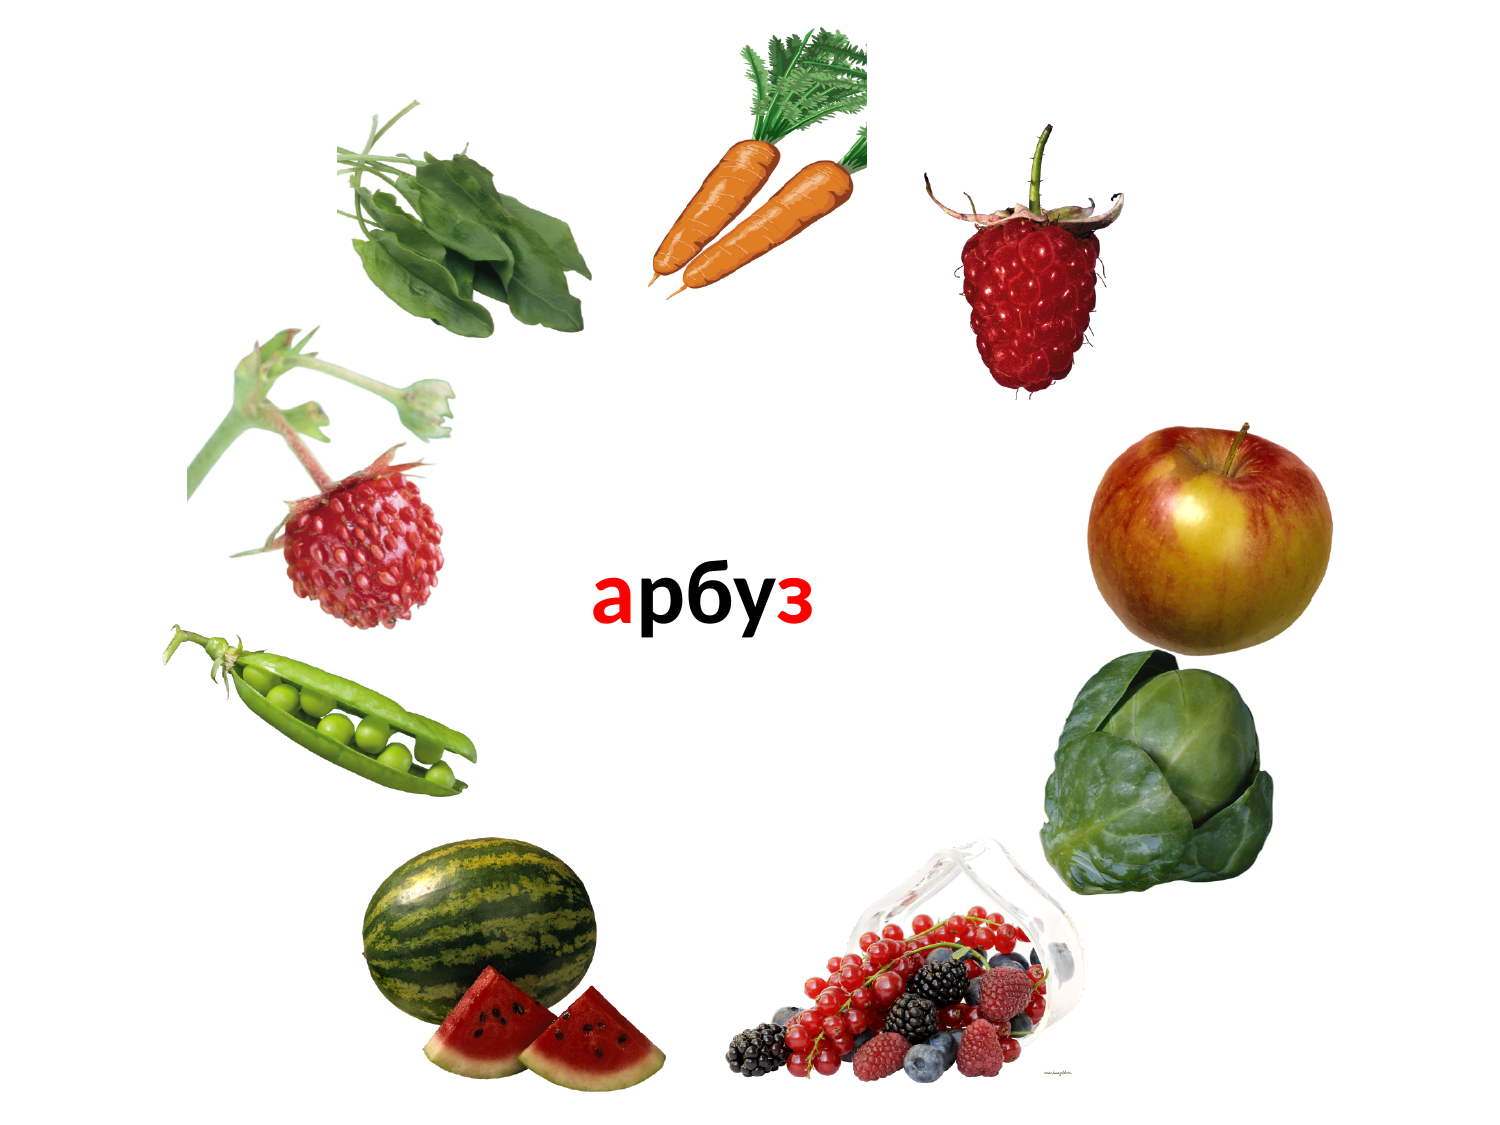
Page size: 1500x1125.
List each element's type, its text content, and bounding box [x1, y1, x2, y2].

picture [924, 124, 1124, 401]
text_box арбуз [576, 524, 832, 650]
picture [362, 837, 666, 1092]
picture [724, 412, 1336, 1084]
picture [162, 99, 592, 797]
picture [637, 24, 867, 301]
